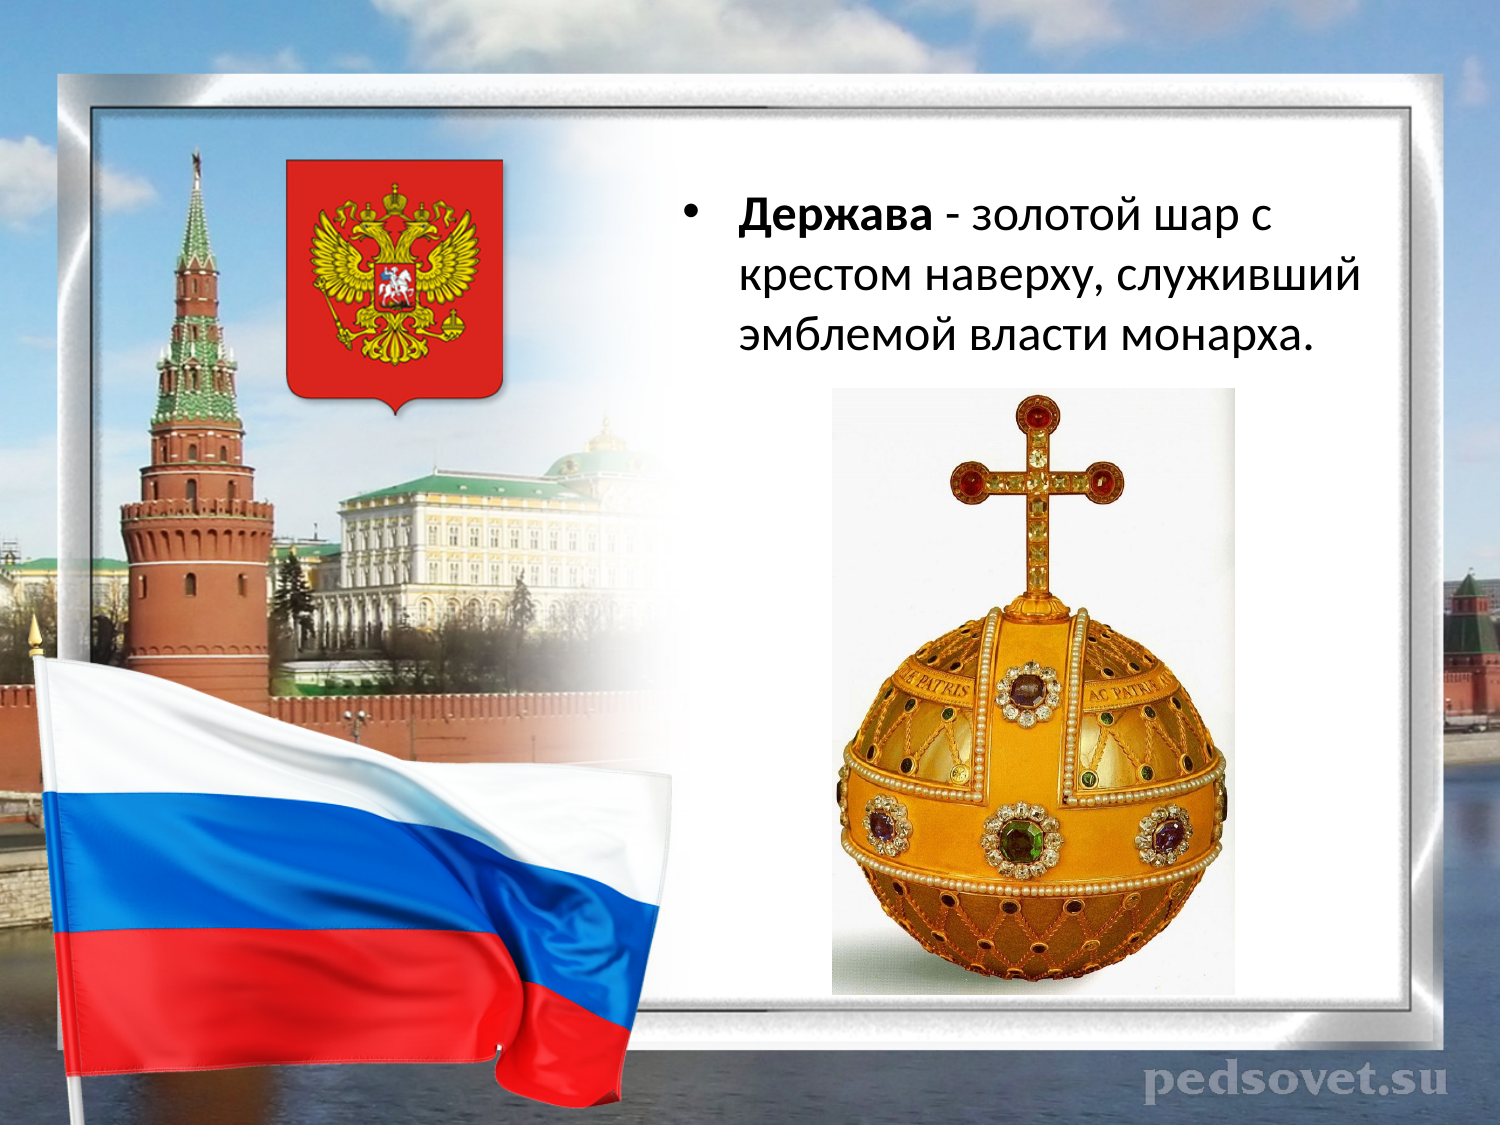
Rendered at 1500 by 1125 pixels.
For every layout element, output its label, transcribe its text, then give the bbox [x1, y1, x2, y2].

picture [0, 0, 1500, 1125]
list Держава - золотой шар с крестом наверху, служивший эмблемой власти монарха. [667, 172, 1425, 1005]
